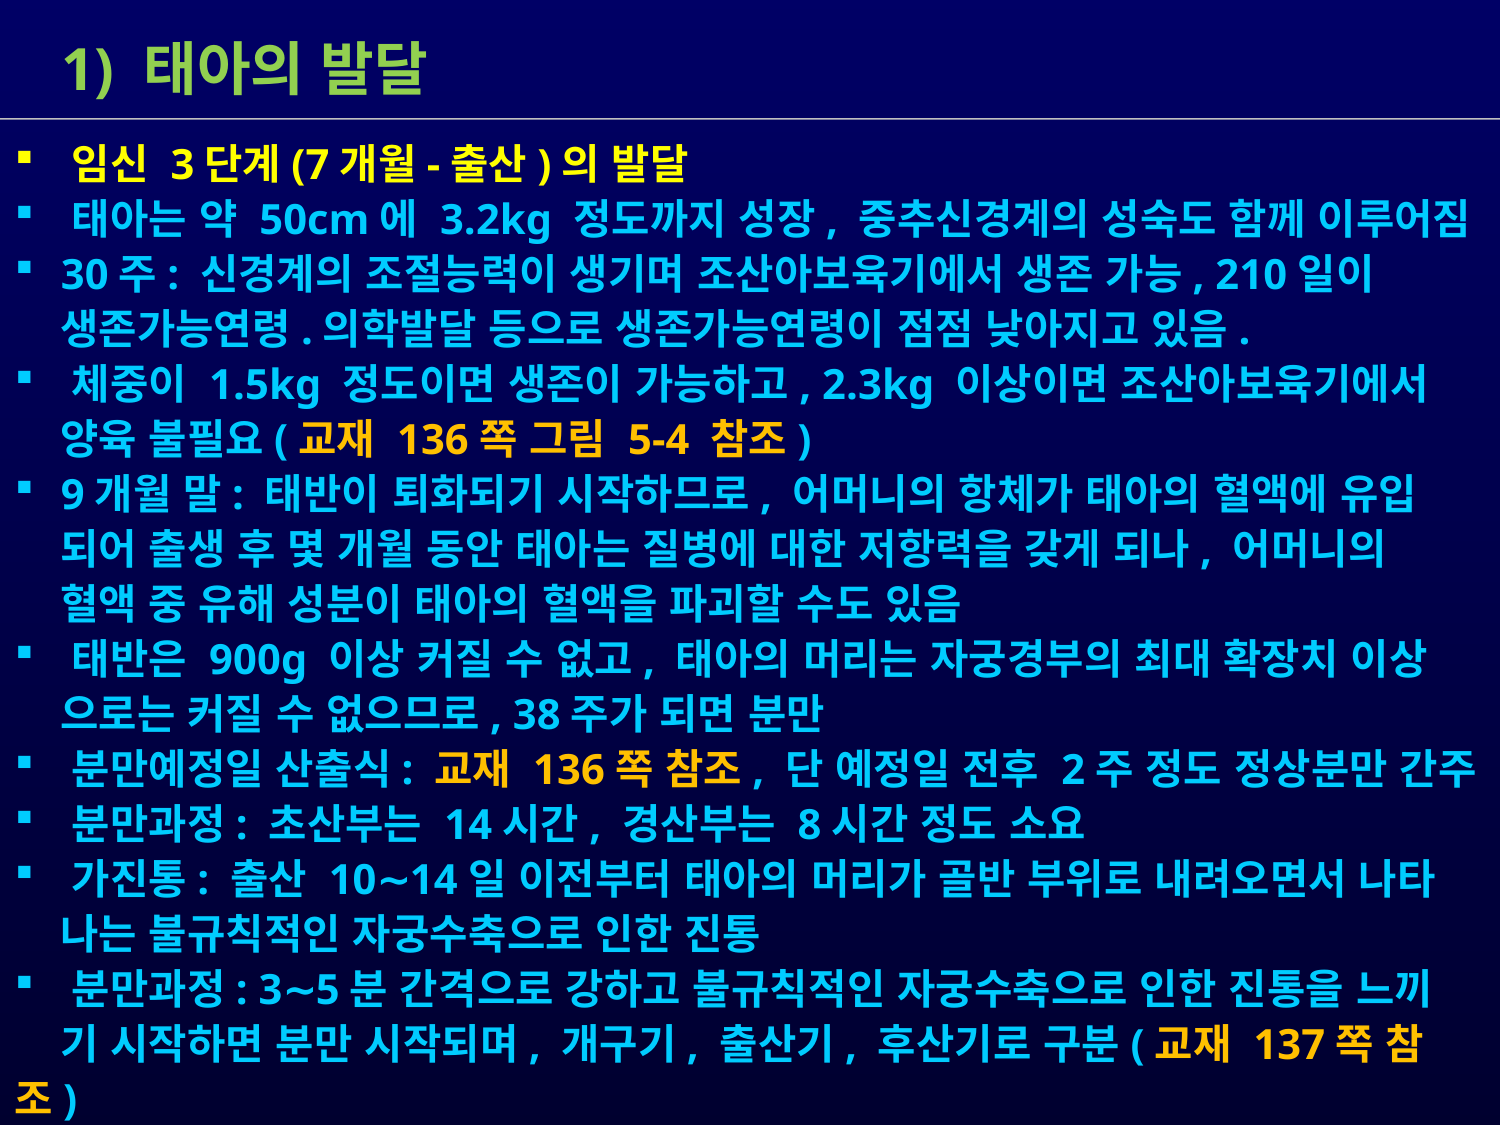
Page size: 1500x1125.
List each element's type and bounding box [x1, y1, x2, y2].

text_box [0, 24, 1500, 1085]
